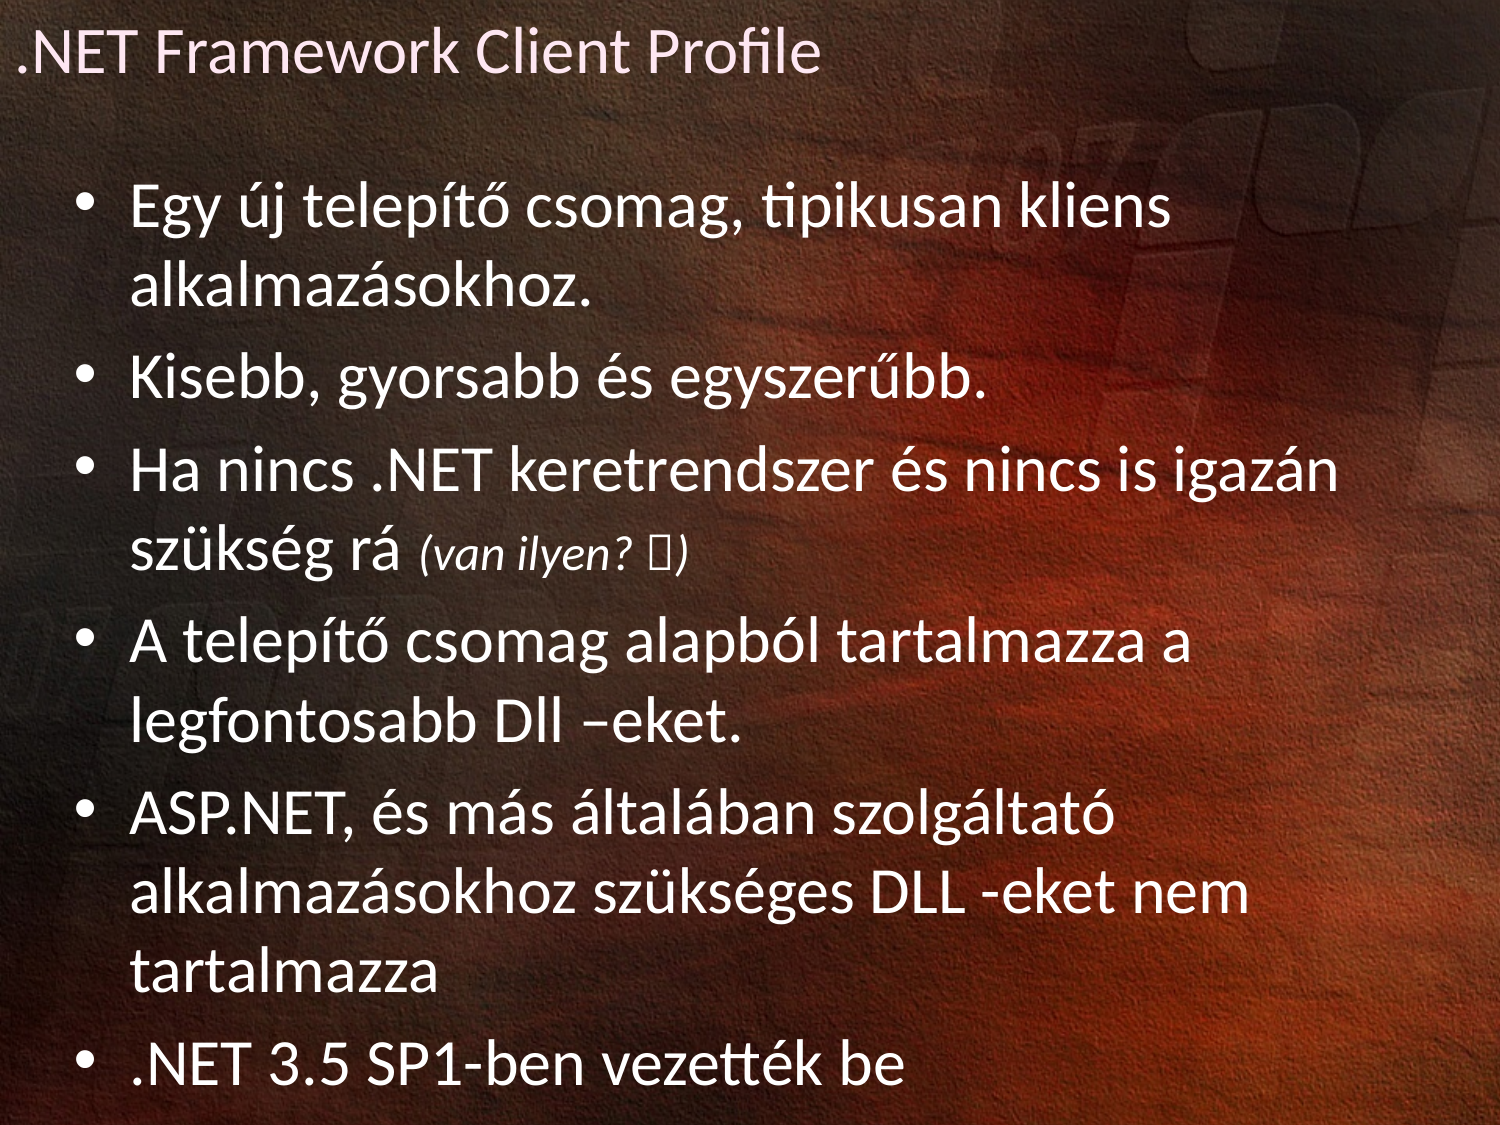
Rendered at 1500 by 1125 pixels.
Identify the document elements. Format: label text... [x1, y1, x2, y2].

list Egy új telepítő csomag, tipikusan kliens alkalmazásokhoz. Kisebb, gyorsabb és egyszerűbb. Ha nincs .NET keretrendszer és nincs is igazán szükség rá (van ilyen? ) A telepítő csomag alapból tartalmazza a legfontosabb Dll –eket. ASP.NET, és más általában szolgáltató alkalmazásokhoz szükséges DLL -eket nem tartalmazza .NET 3.5 SP1-ben vezették be [58, 153, 1442, 1115]
text_box .NET Framework Client Profile [0, 0, 1161, 95]
text_box [35, 128, 1450, 1090]
picture [0, 0, 1500, 1125]
